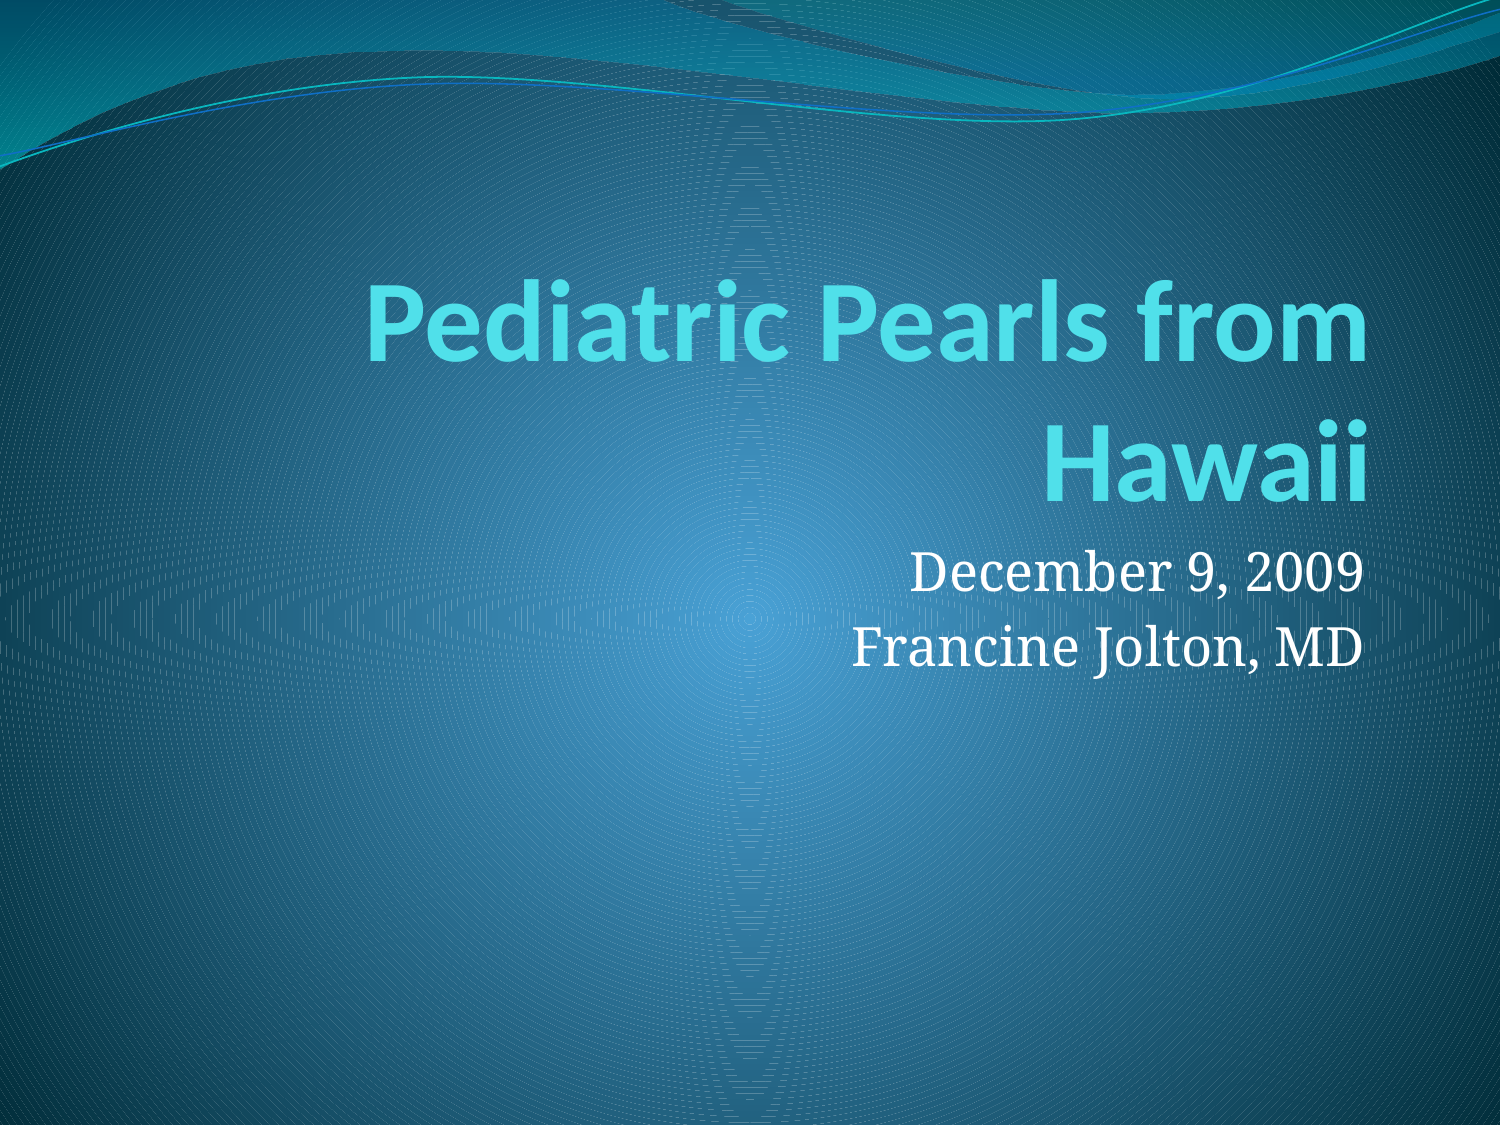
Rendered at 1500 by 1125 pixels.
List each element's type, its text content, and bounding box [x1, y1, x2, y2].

title Pediatric Pearls from Hawaii [87, 224, 1376, 525]
subtitle December 9, 2009 Francine Jolton, MD [87, 529, 1376, 818]
